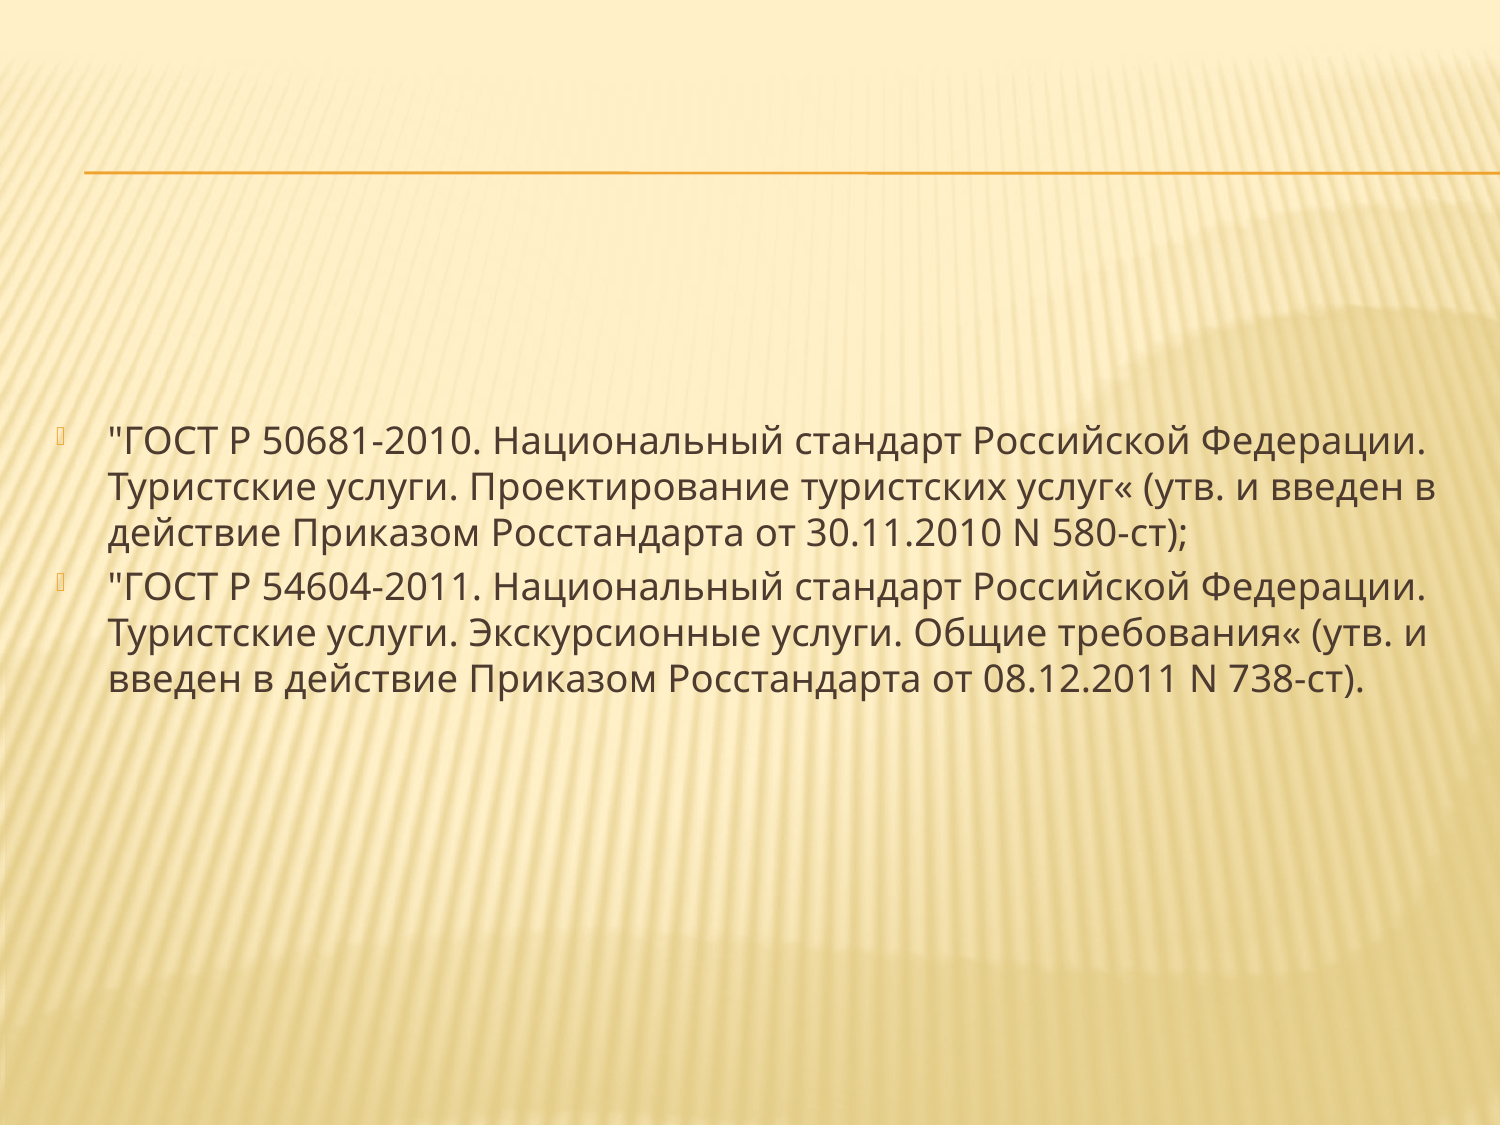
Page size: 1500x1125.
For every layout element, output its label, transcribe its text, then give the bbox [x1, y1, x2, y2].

list "ГОСТ Р 50681-2010. Национальный стандарт Российской Федерации. Туристские услуги. Проектирование туристских услуг« (утв. и введен в действие Приказом Росстандарта от 30.11.2010 N 580-ст); "ГОСТ Р 54604-2011. Национальный стандарт Российской Федерации. Туристские услуги. Экскурсионные услуги. Общие требования« (утв. и введен в действие Приказом Росстандарта от 08.12.2011 N 738-ст). [41, 408, 1467, 776]
